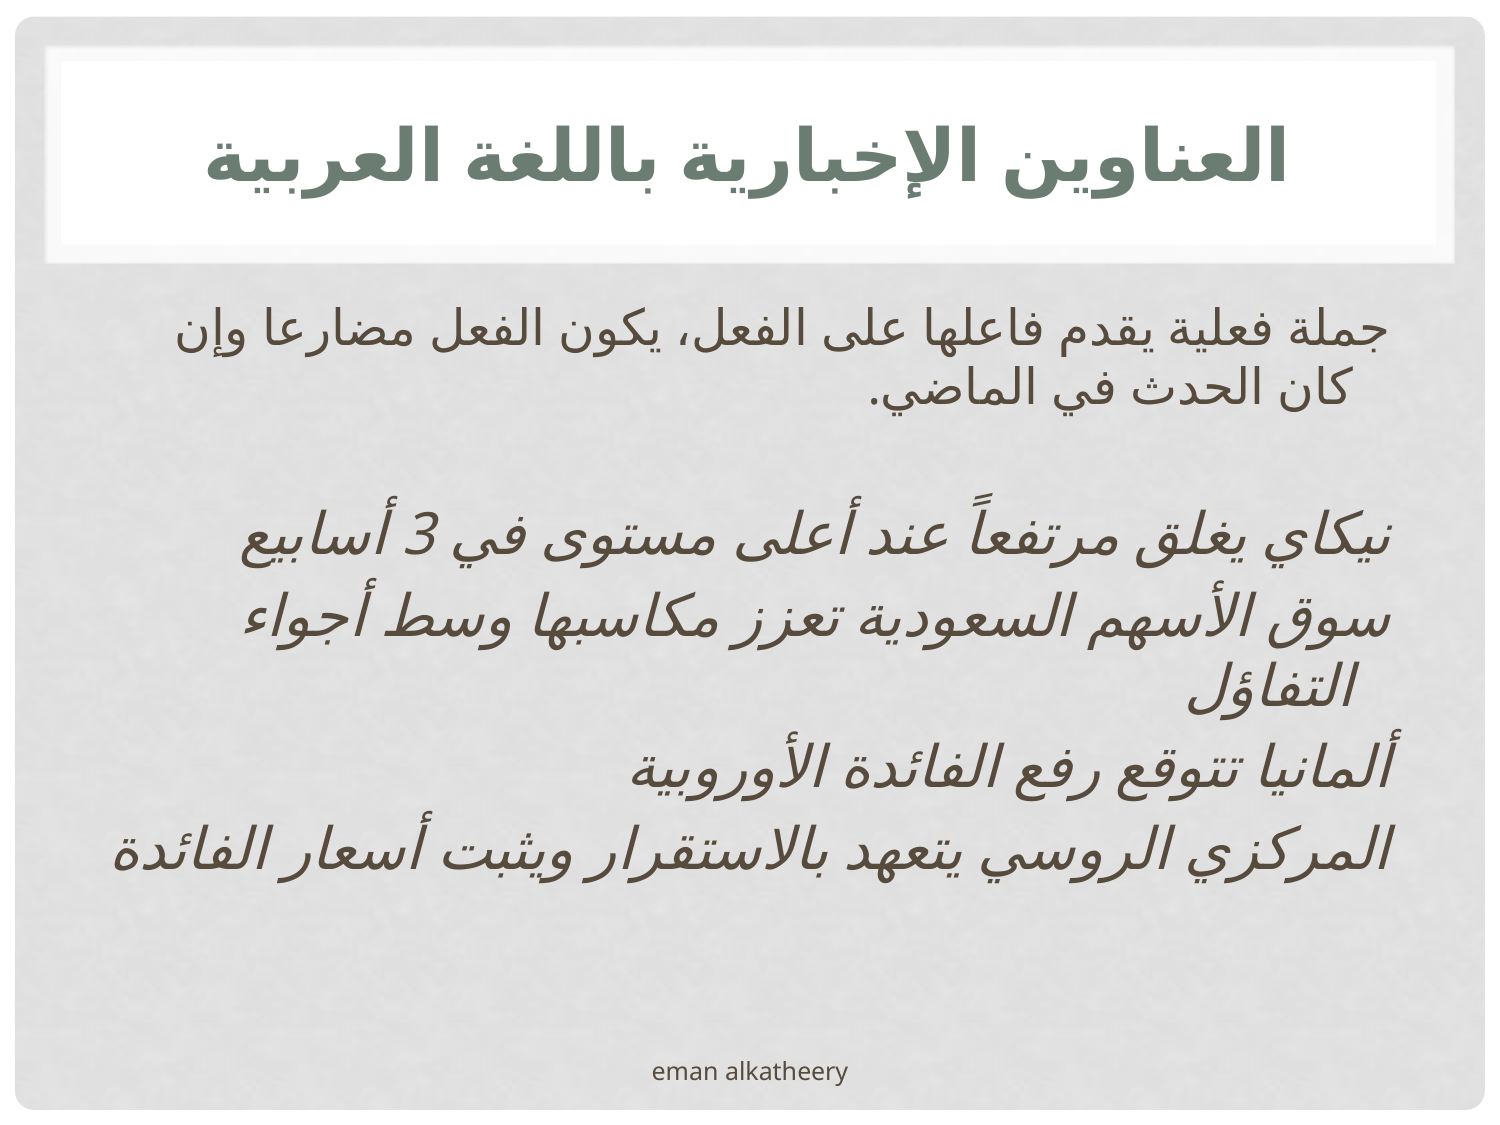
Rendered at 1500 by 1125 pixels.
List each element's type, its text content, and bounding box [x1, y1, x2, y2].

title العناوين الإخبارية باللغة العربية [69, 66, 1425, 238]
footer eman alkatheery [512, 1042, 988, 1103]
list جملة فعلية يقدم فاعلها على الفعل، يكون الفعل مضارعا وإن كان الحدث في الماضي. نيكاي يغلق مرتفعاً عند أعلى مستوى في 3 أسابيع سوق الأسهم السعودية تعزز مكاسبها وسط أجواء التفاؤل ألمانيا تتوقع رفع الفائدة الأوروبية المركزي الروسي يتعهد بالاستقرار ويثبت أسعار الفائدة [75, 287, 1425, 1005]
